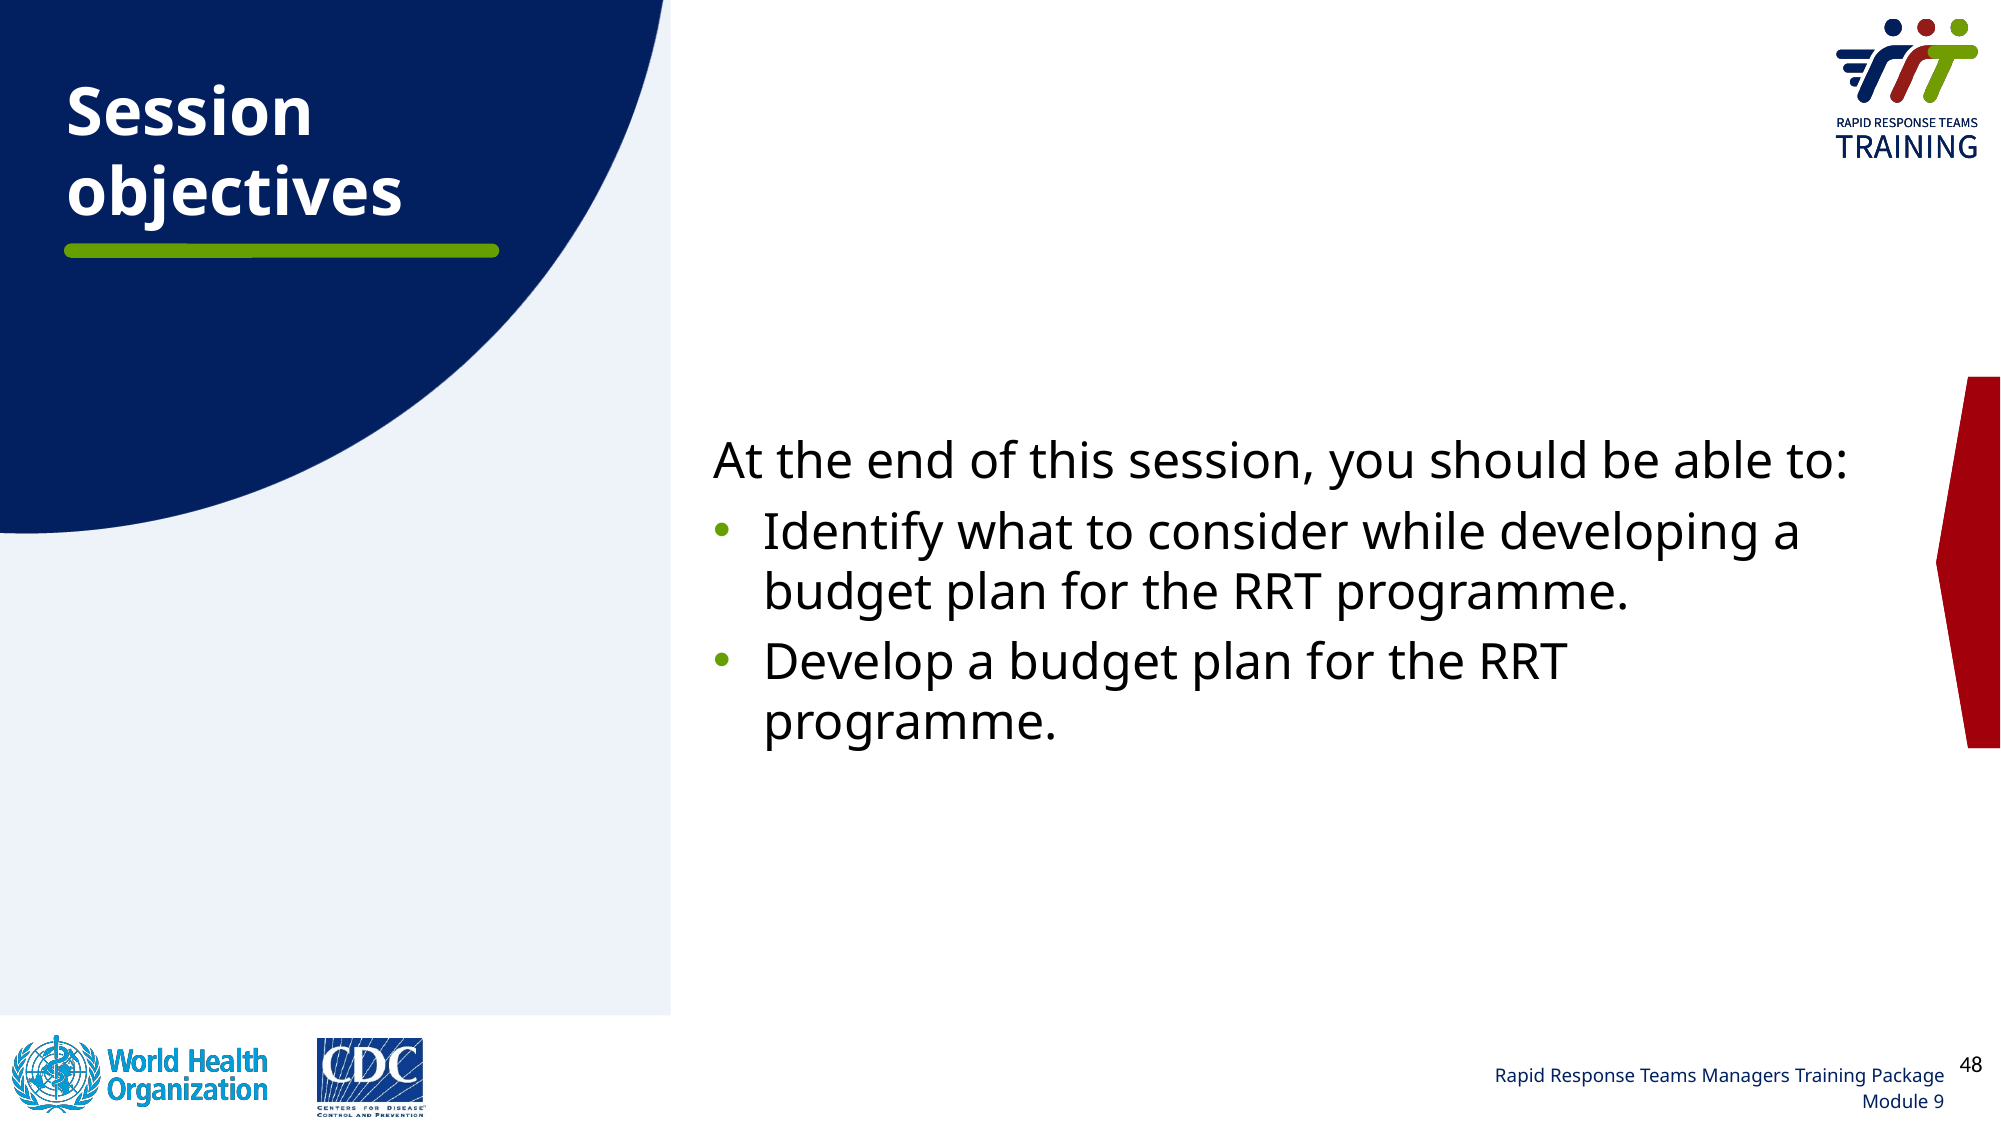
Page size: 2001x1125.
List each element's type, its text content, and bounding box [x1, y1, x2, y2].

picture [22, 1062, 26, 1077]
text_box Session objectives [59, 61, 531, 237]
picture [46, 1056, 54, 1062]
picture [12, 1035, 54, 1068]
picture [40, 1062, 47, 1070]
picture [59, 1035, 267, 1113]
slide_number 48 [1929, 1041, 1998, 1095]
text_box [1936, 376, 2000, 749]
picture [36, 1088, 78, 1105]
picture [1835, 19, 1978, 167]
picture [24, 1054, 36, 1087]
picture [12, 1083, 48, 1113]
picture [0, 0, 670, 538]
picture [71, 1053, 90, 1091]
picture [317, 1038, 426, 1117]
text_box At the end of this session, you should be able to: Identify what to consider while developing a budget plan for the RRT programme. Develop a budget plan for the RRT programme. [705, 421, 1862, 828]
picture [30, 1083, 37, 1091]
picture [50, 1108, 62, 1113]
picture [34, 1054, 43, 1078]
